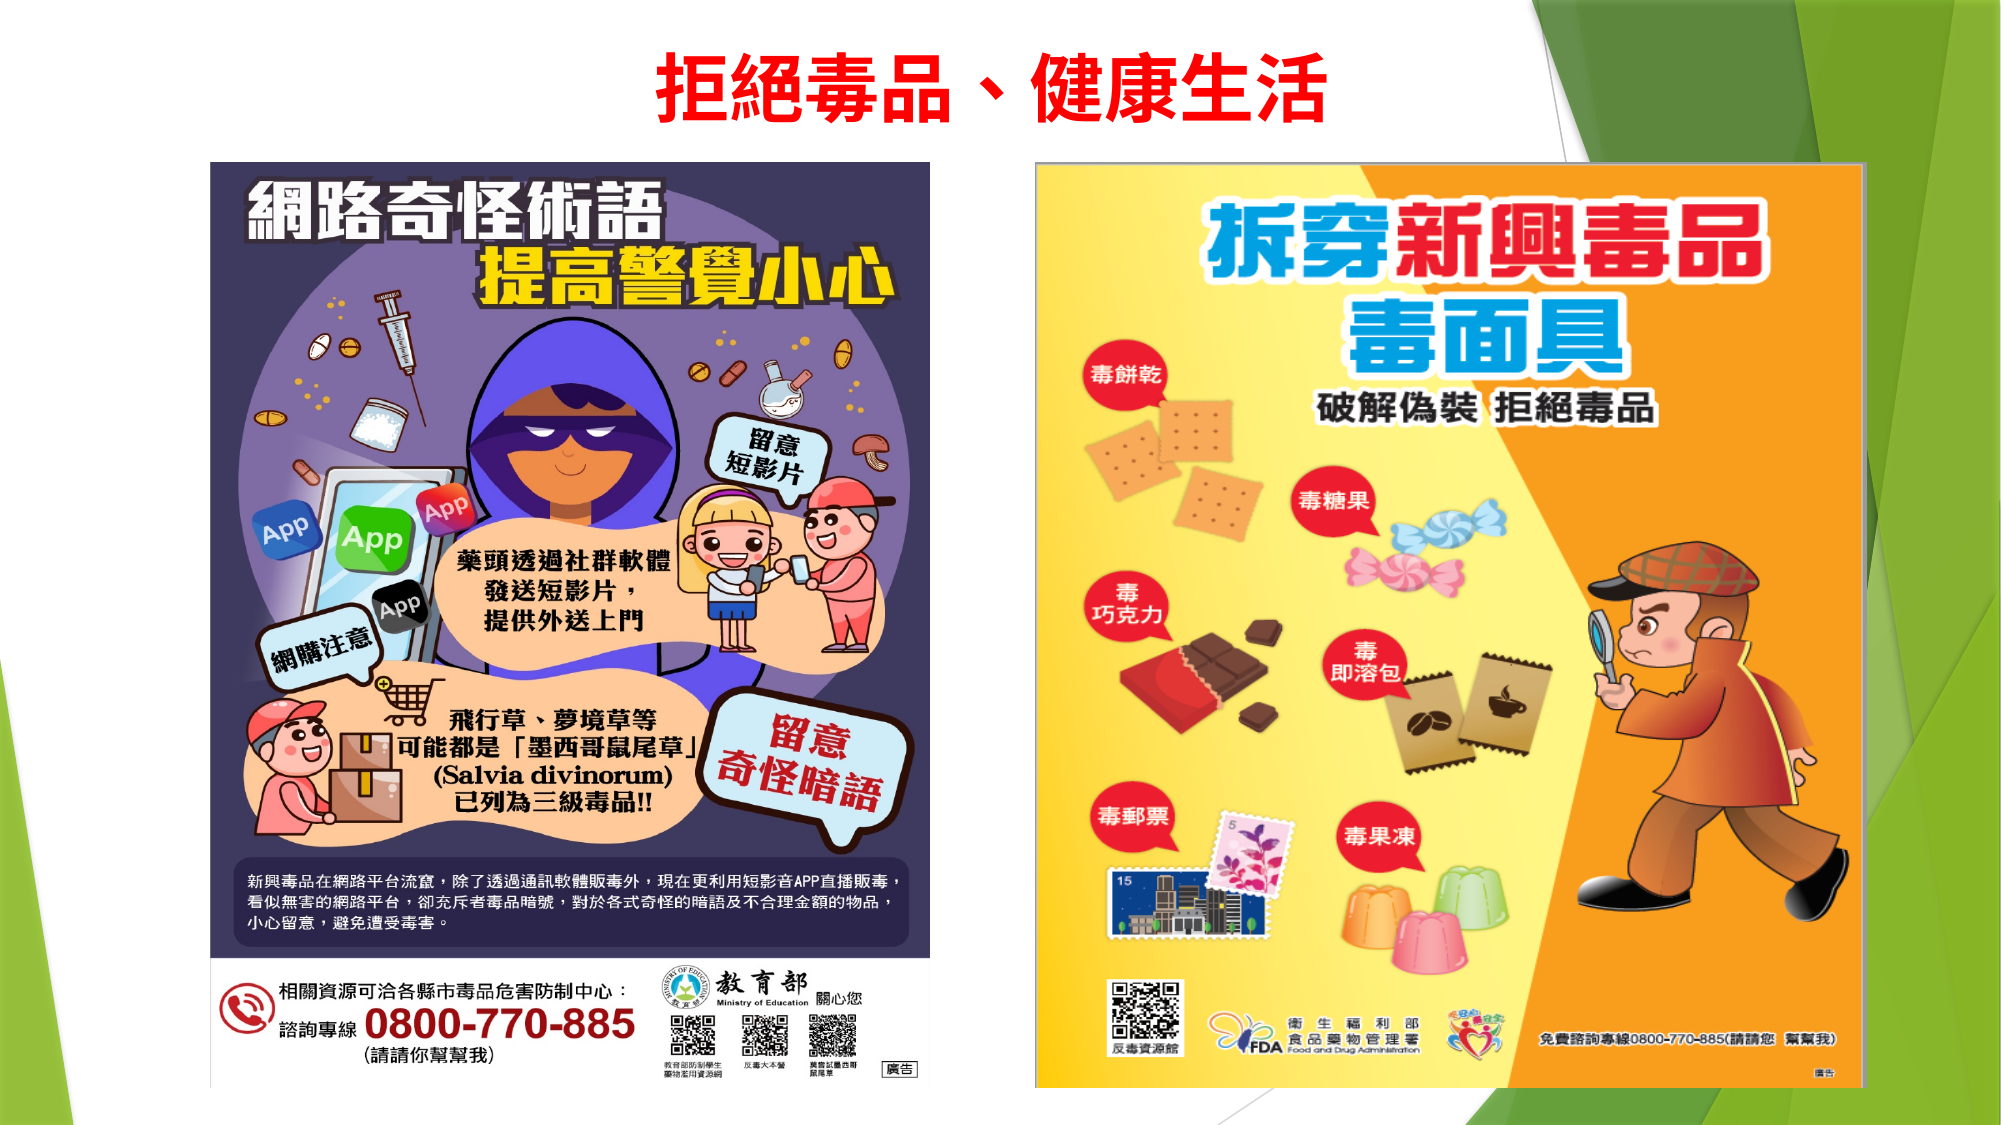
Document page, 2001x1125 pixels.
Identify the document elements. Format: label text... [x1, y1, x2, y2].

picture [1035, 162, 1868, 1089]
title 拒絕毒品、健康生活 [639, 34, 1404, 251]
picture [210, 162, 931, 1089]
